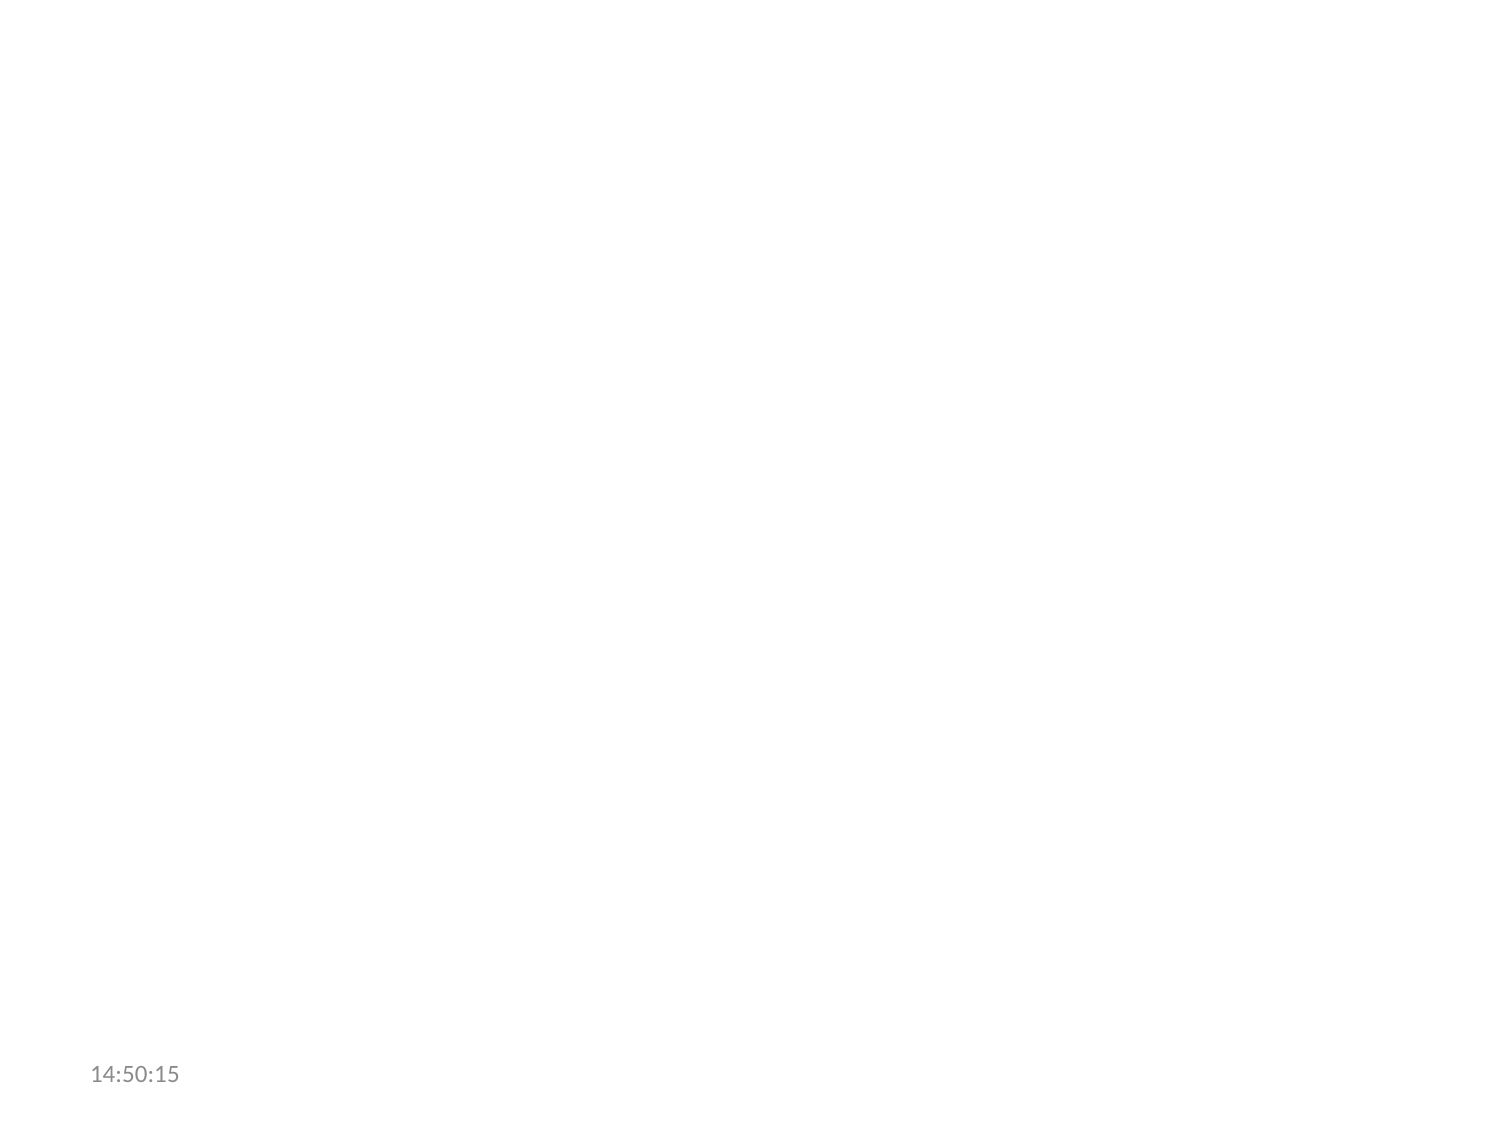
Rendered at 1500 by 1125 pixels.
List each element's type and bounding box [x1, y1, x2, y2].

slide_number [75, 1042, 425, 1103]
